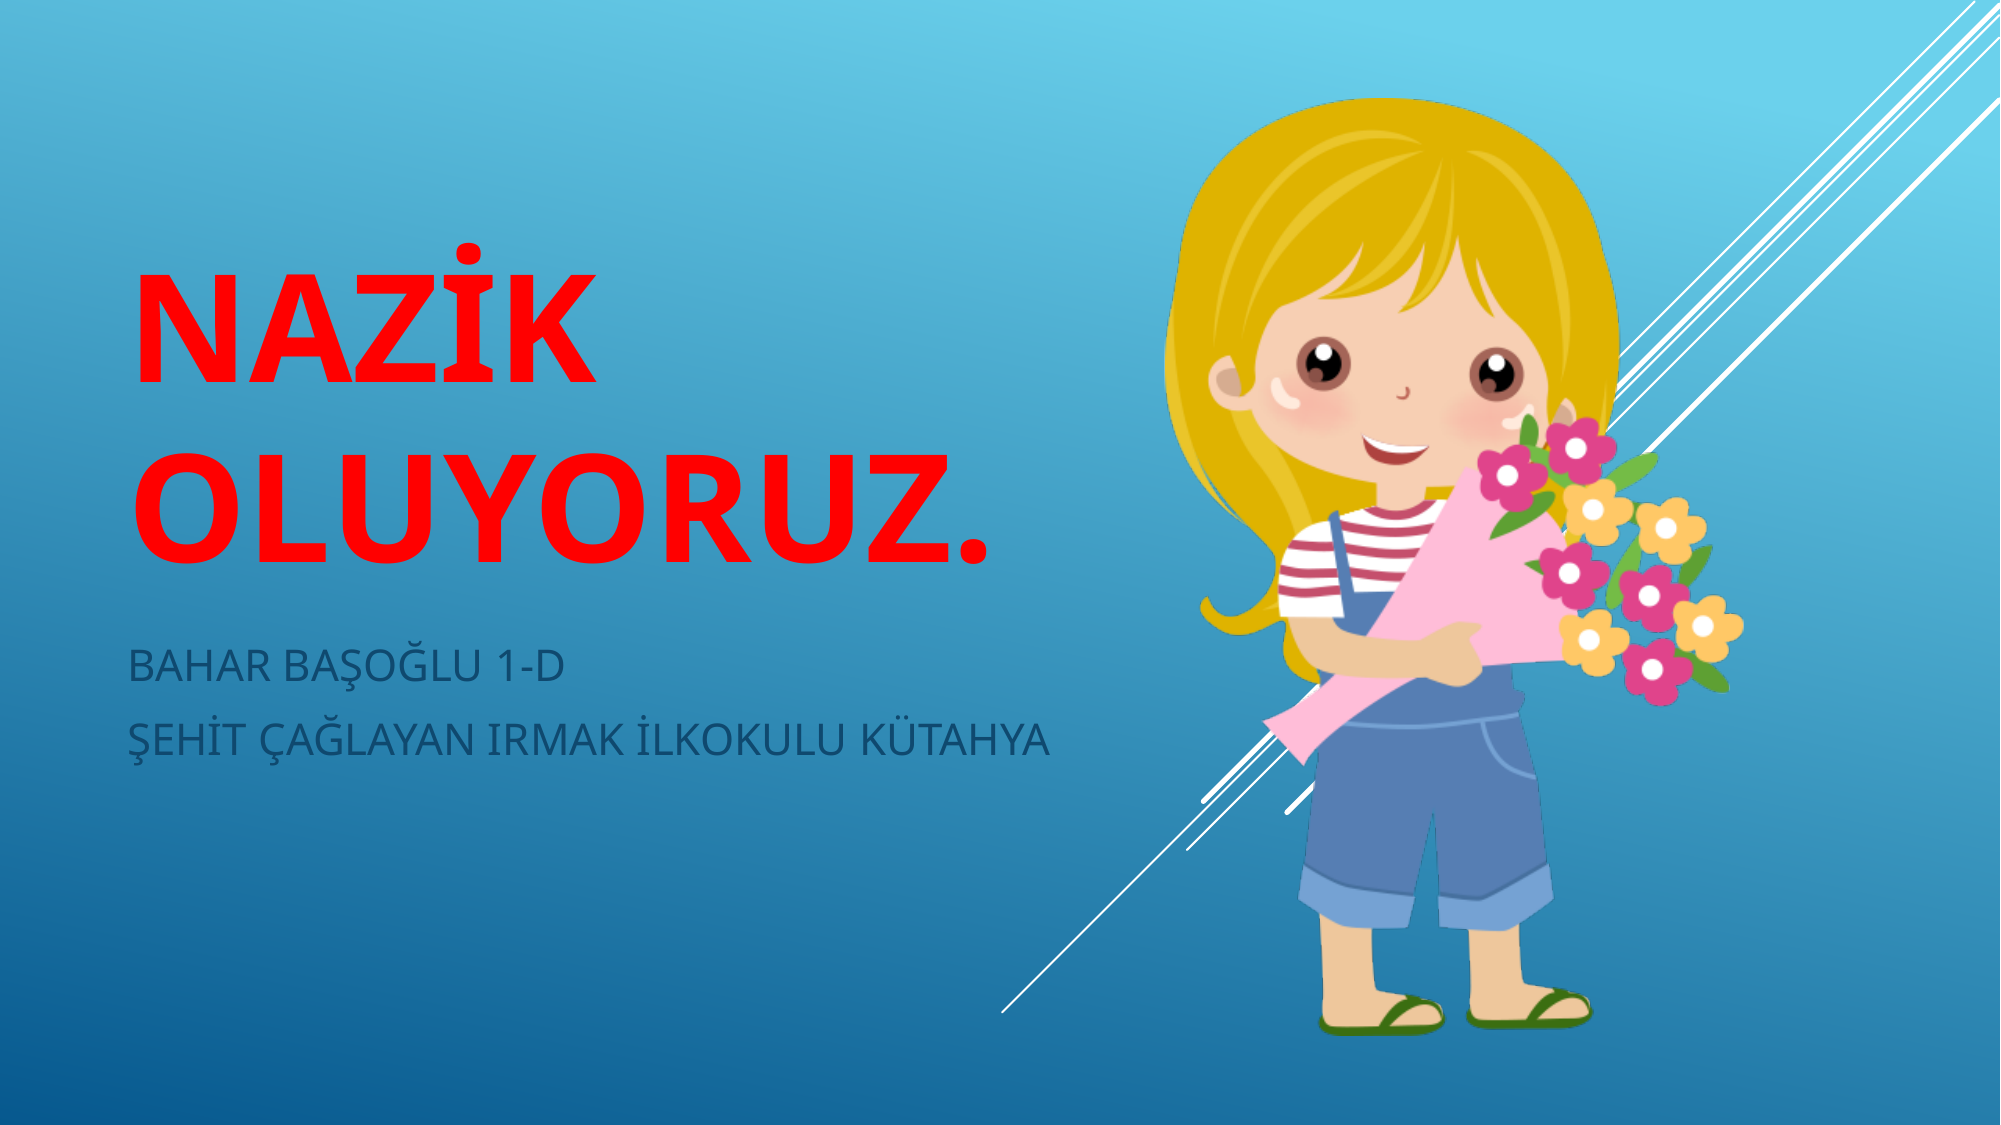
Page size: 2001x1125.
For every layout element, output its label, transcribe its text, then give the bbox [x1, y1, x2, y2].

title NAZİK OLUYORUZ. [112, 112, 1104, 600]
subtitle BAHAR BAŞOĞLU 1-D ŞEHİT ÇAĞLAYAN IRMAK İLKOKULU KÜTAHYA [112, 630, 1104, 808]
picture [1104, 98, 1808, 1037]
